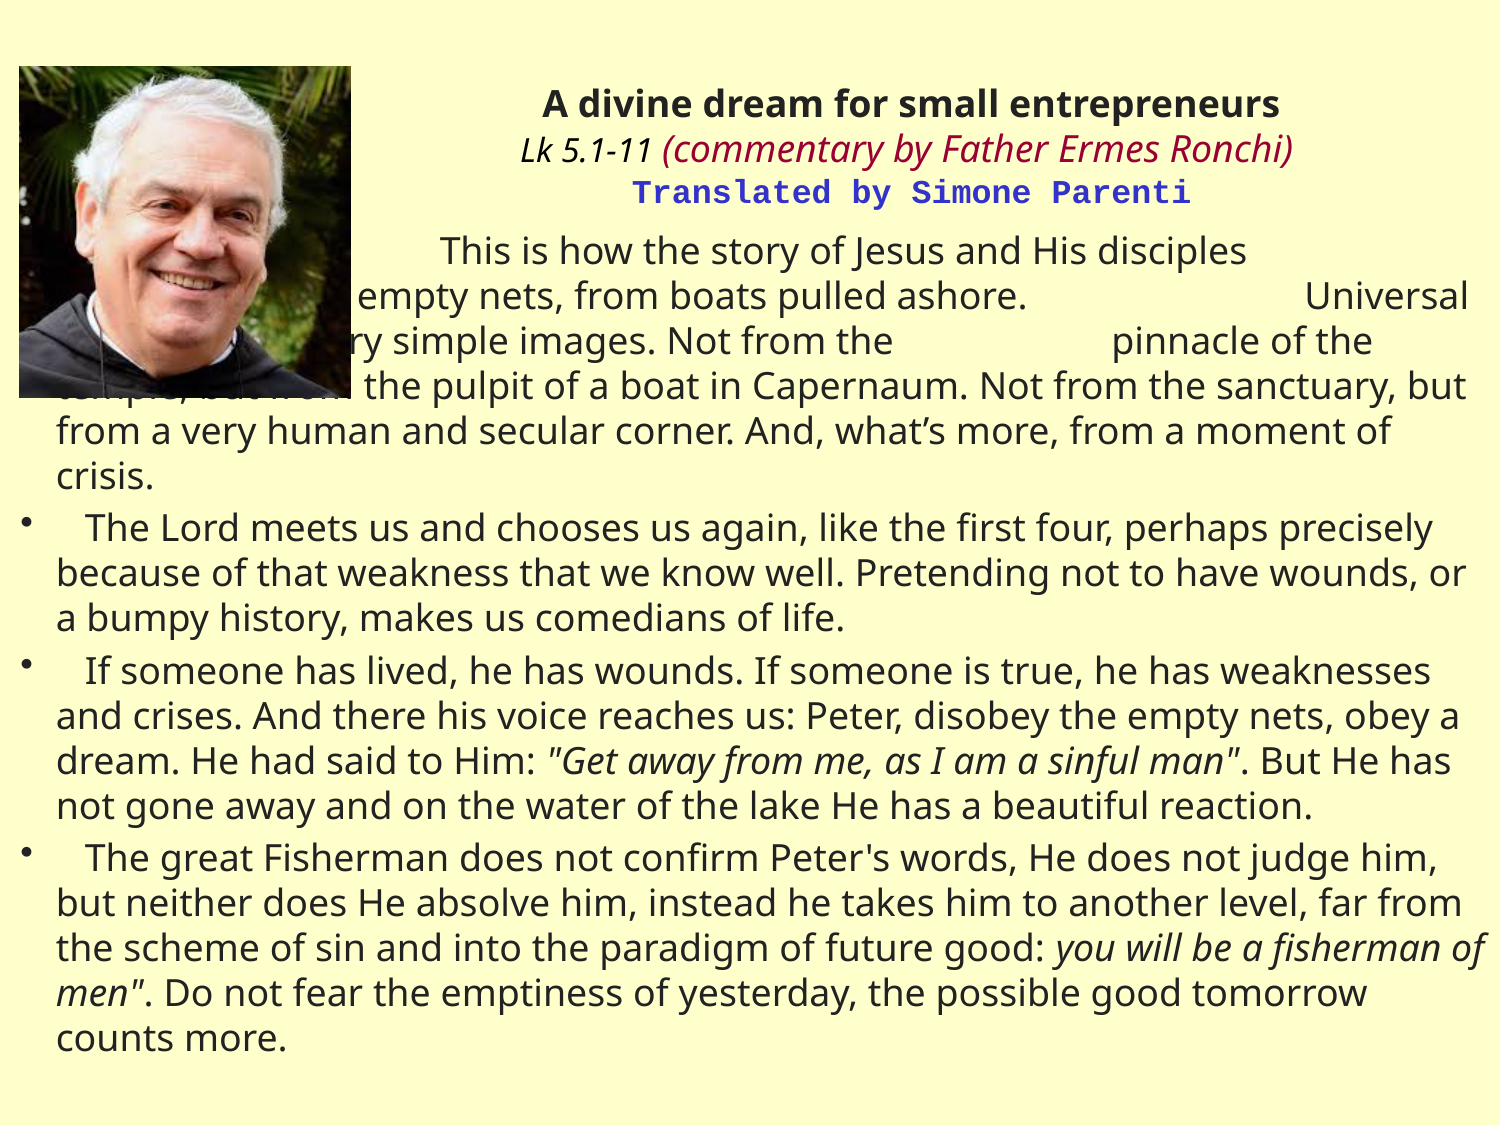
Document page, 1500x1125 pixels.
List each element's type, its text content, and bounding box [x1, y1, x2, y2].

text_box This is how the story of Jesus and His disciples begins: from empty nets, from boats pulled ashore. Universal language and very simple images. Not from the pinnacle of the temple, but from the pulpit of a boat in Capernaum. Not from the sanctuary, but from a very human and secular corner. And, what’s more, from a moment of crisis. The Lord meets us and chooses us again, like the first four, perhaps precisely because of that weakness that we know well. Pretending not to have wounds, or a bumpy history, makes us comedians of life. If someone has lived, he has wounds. If someone is true, he has weaknesses and crises. And there his voice reaches us: Peter, disobey the empty nets, obey a dream. He had said to Him: "Get away from me, as I am a sinful man". But He has not gone away and on the water of the lake He has a beautiful reaction. The great Fisherman does not confirm Peter's words, He does not judge him, but neither does He absolve him, instead he takes him to another level, far from the scheme of sin and into the paradigm of future good: you will be a fisherman of men". Do not fear the emptiness of yesterday, the possible good tomorrow counts more. [5, 219, 1500, 1067]
text_box A divine dream for small entrepreneurs Lk 5.1-11 (commentary by Father Ermes Ronchi) Translated by Simone Parenti [351, 72, 1500, 218]
picture [19, 66, 351, 398]
